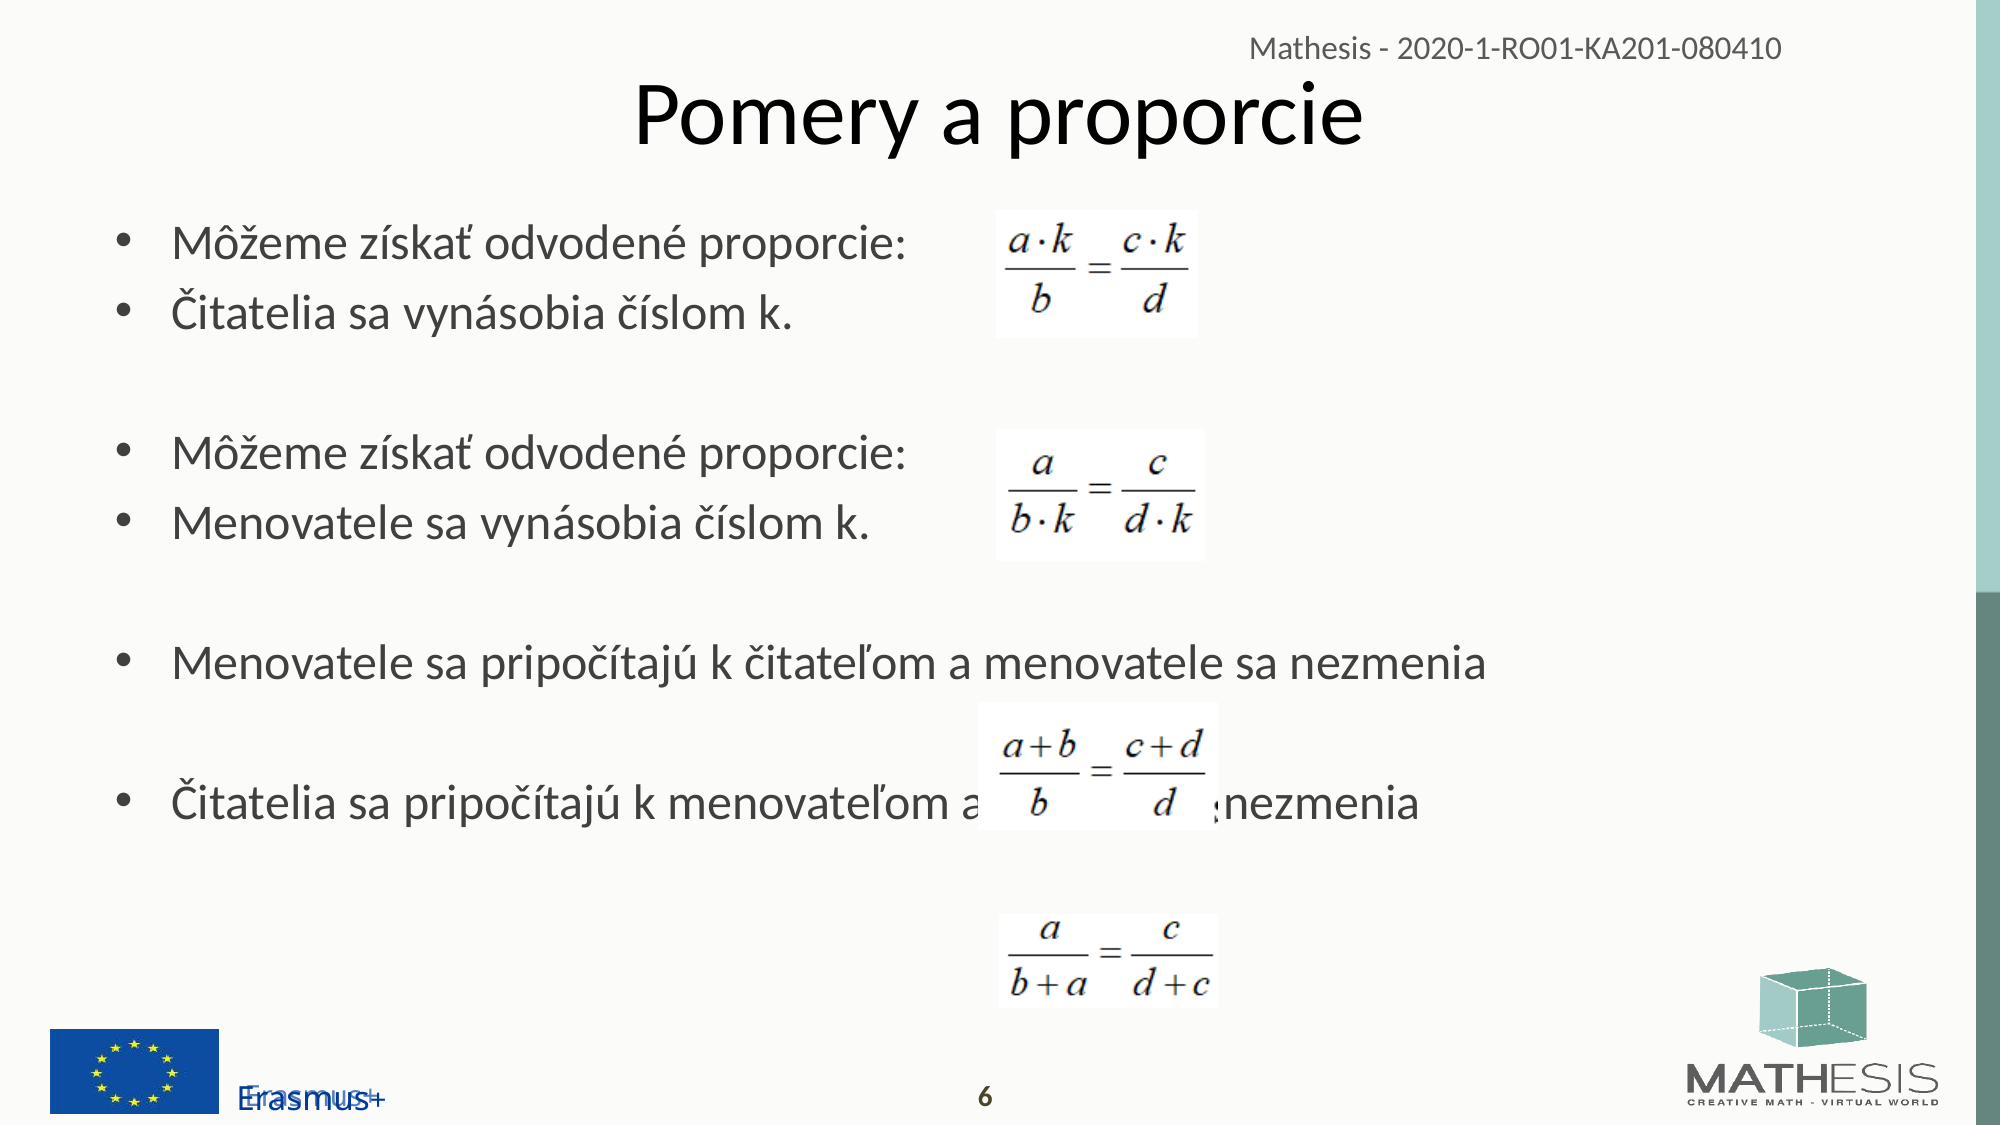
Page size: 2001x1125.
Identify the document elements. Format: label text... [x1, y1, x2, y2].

picture [50, 1029, 219, 1114]
picture [999, 913, 1218, 1009]
picture [977, 702, 1218, 830]
title Pomery a proporcie [99, 45, 1900, 202]
list Môžeme získať odvodené proporcie: Čitatelia sa vynásobia číslom k. Môžeme získať odvodené proporcie: Menovatele sa vynásobia číslom k. Menovatele sa pripočítajú k čitateľom a menovatele sa nezmenia Čitatelia sa pripočítajú k menovateľom a čitatelia sa nezmenia [99, 202, 1900, 945]
picture [995, 210, 1199, 338]
picture [995, 428, 1205, 561]
